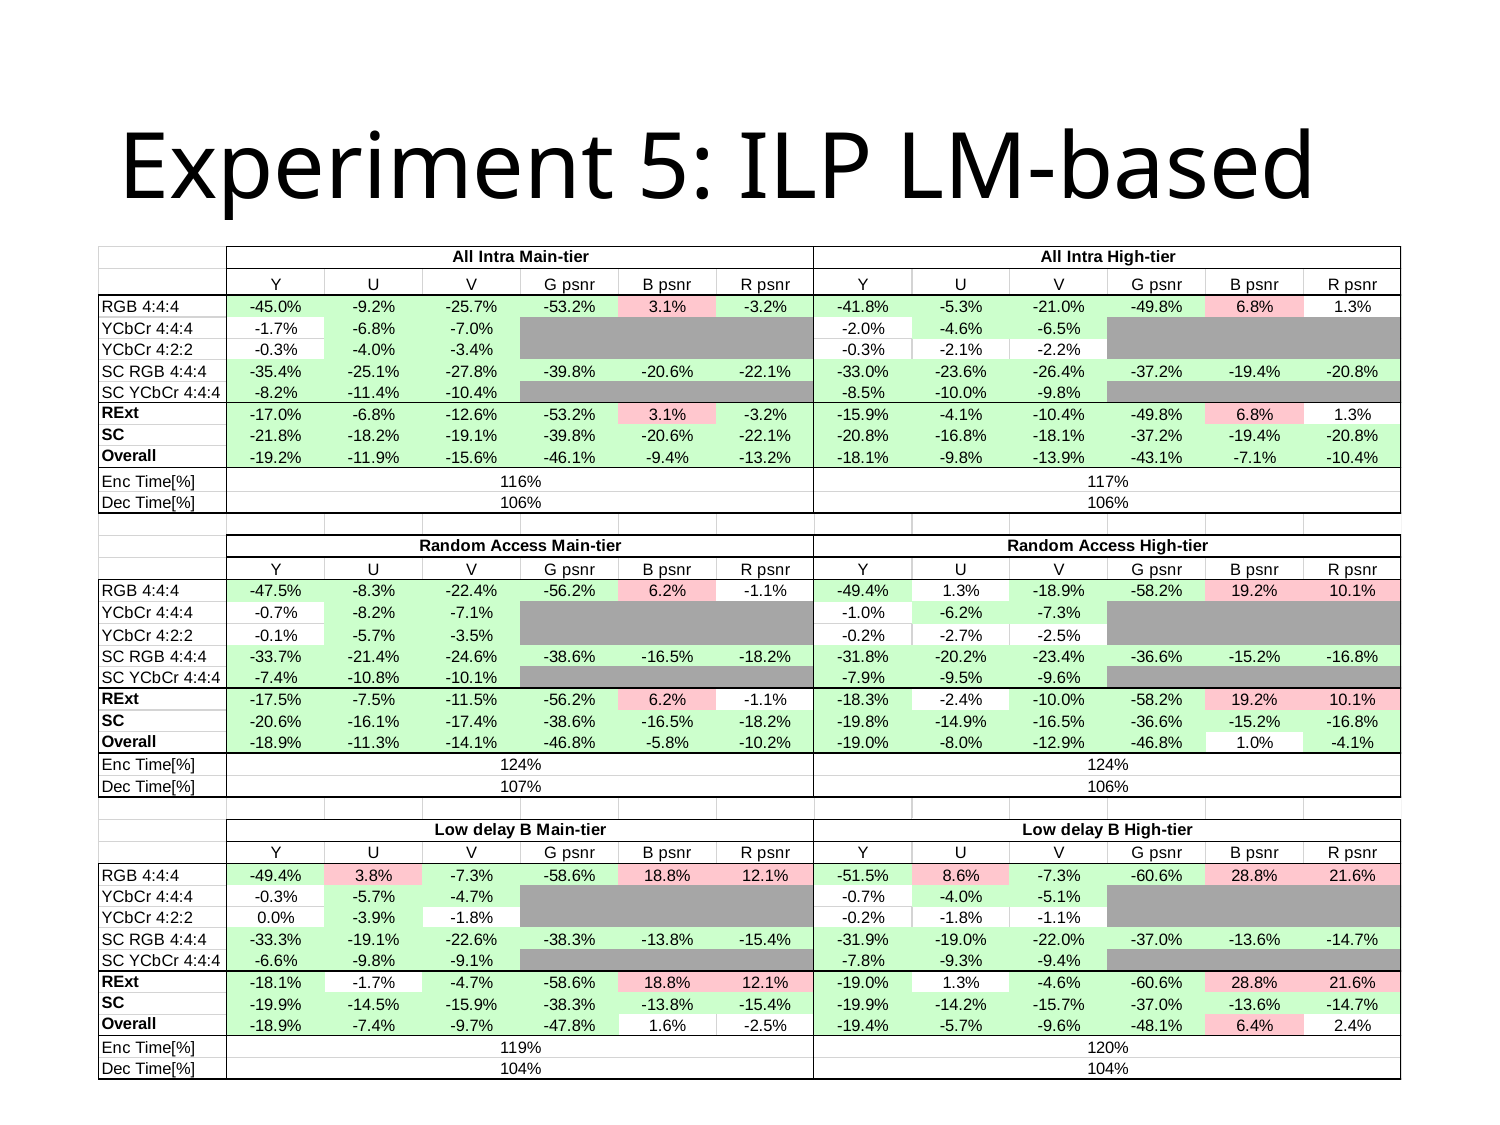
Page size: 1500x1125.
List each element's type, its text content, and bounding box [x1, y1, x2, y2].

title Experiment 5: ILP LM-based [103, 59, 1397, 246]
picture [98, 246, 1402, 1080]
